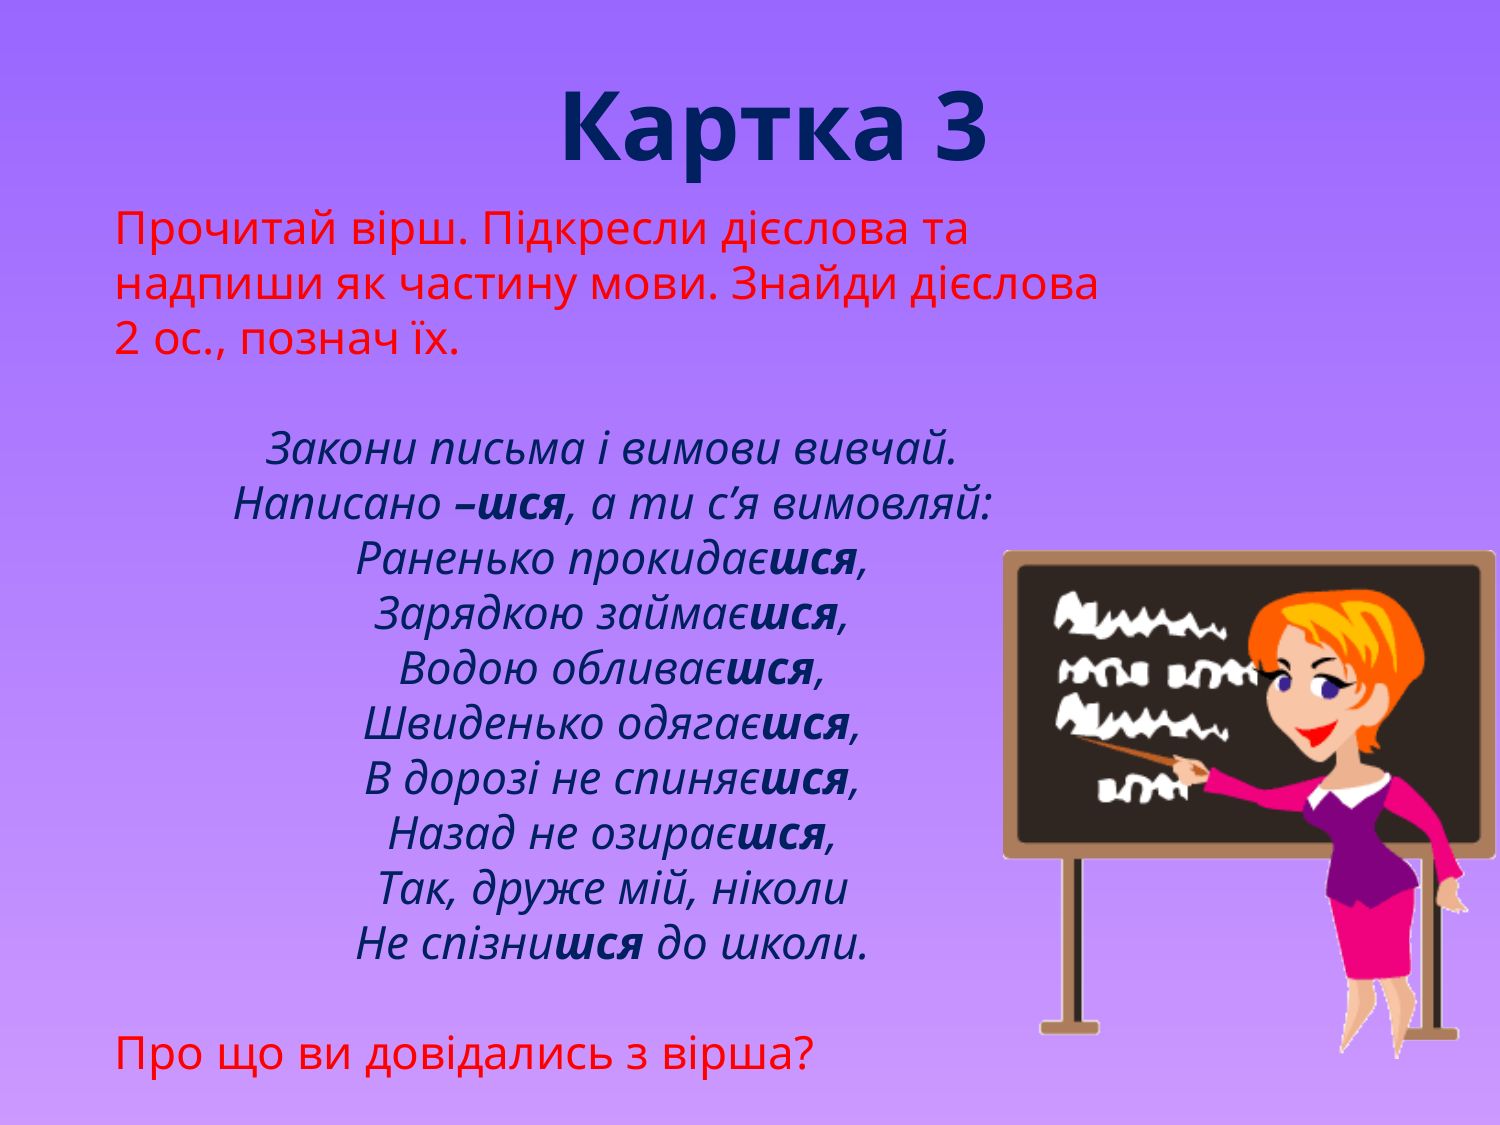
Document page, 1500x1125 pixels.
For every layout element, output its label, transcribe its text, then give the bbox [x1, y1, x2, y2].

title Картка 3 [135, 30, 1411, 213]
text_box Прочитай вірш. Підкресли дієслова та надпиши як частину мови. Знайди дієслова 2 ос., познач їх. Закони письма і вимови вивчай. Написано –шся, а ти с’я вимовляй: Раненько прокидаєшся, Зарядкою займаєшся, Водою обливаєшся, Швиденько одягаєшся, В дорозі не спиняєшся, Назад не озираєшся, Так, друже мій, ніколи Не спізнишся до школи. Про що ви довідались з вірша? [100, 191, 1125, 1086]
picture [1003, 550, 1498, 1059]
